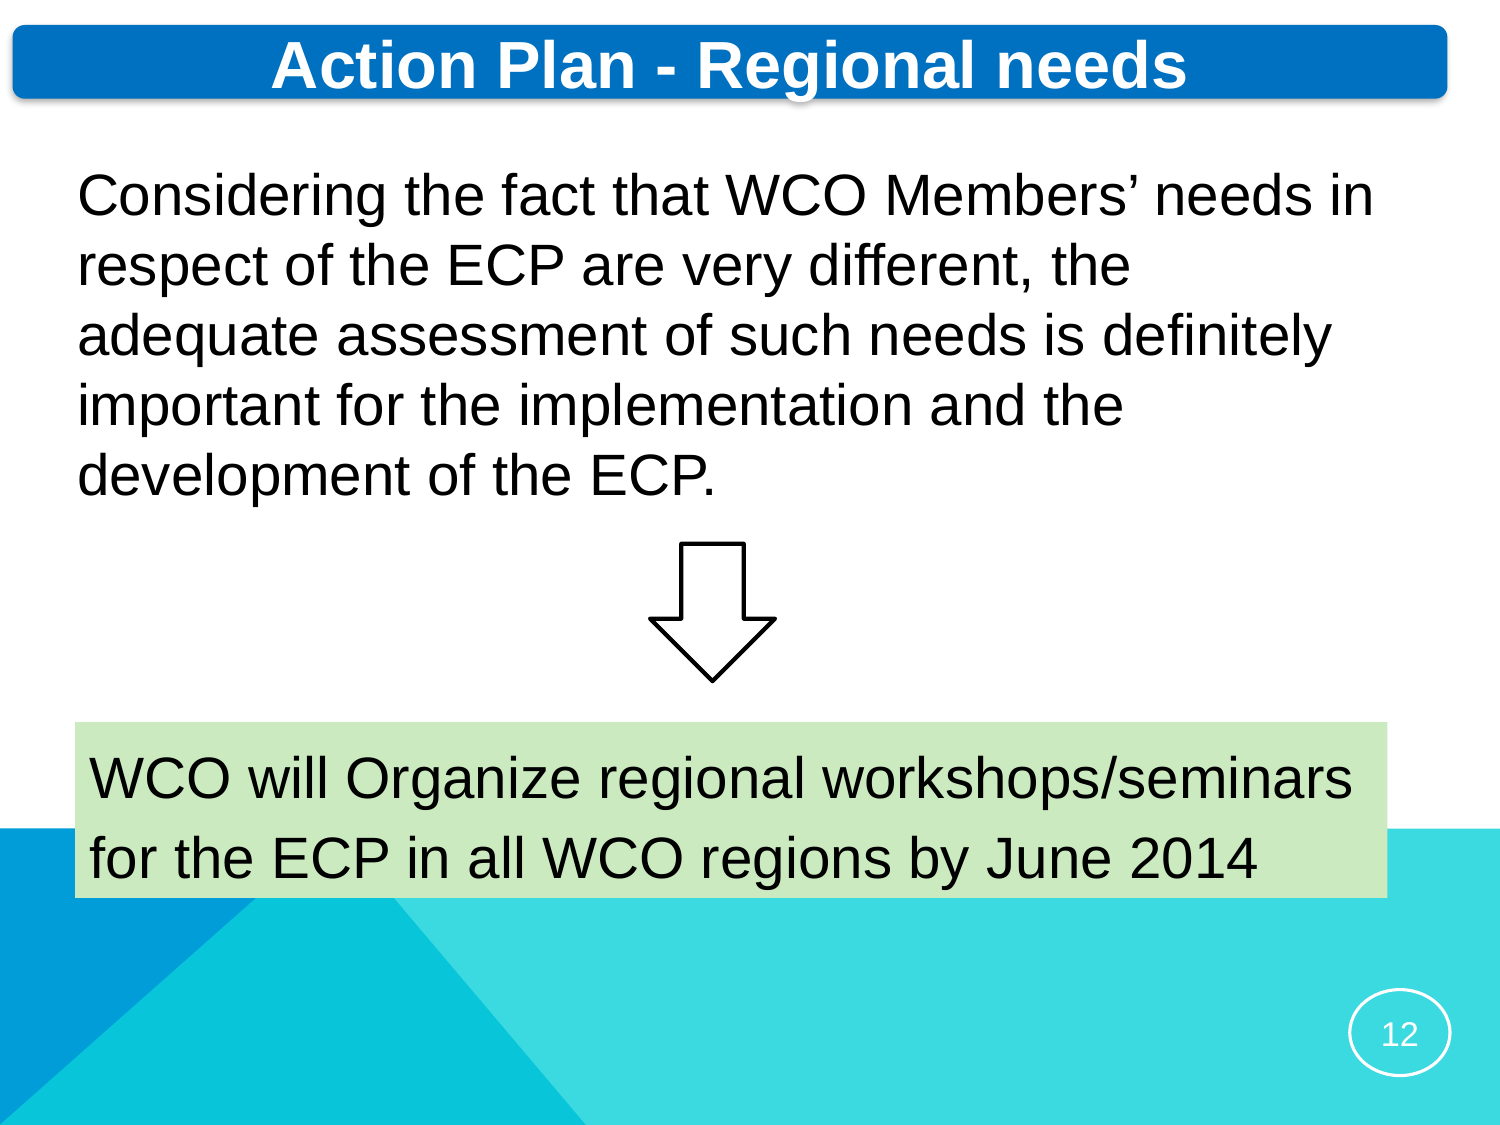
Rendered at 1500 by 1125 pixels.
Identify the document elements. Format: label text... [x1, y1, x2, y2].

slide_number 12 [1348, 988, 1452, 1078]
text_box WCO will Organize regional workshops/seminars for the ECP in all WCO regions by June 2014 [75, 722, 1388, 898]
text_box Action Plan - Regional needs [11, 24, 1449, 100]
text_box Considering the fact that WCO Members’ needs in respect of the ECP are very different, the adequate assessment of such needs is definitely important for the implementation and the development of the ECP. [62, 149, 1400, 515]
text_box [648, 541, 777, 684]
